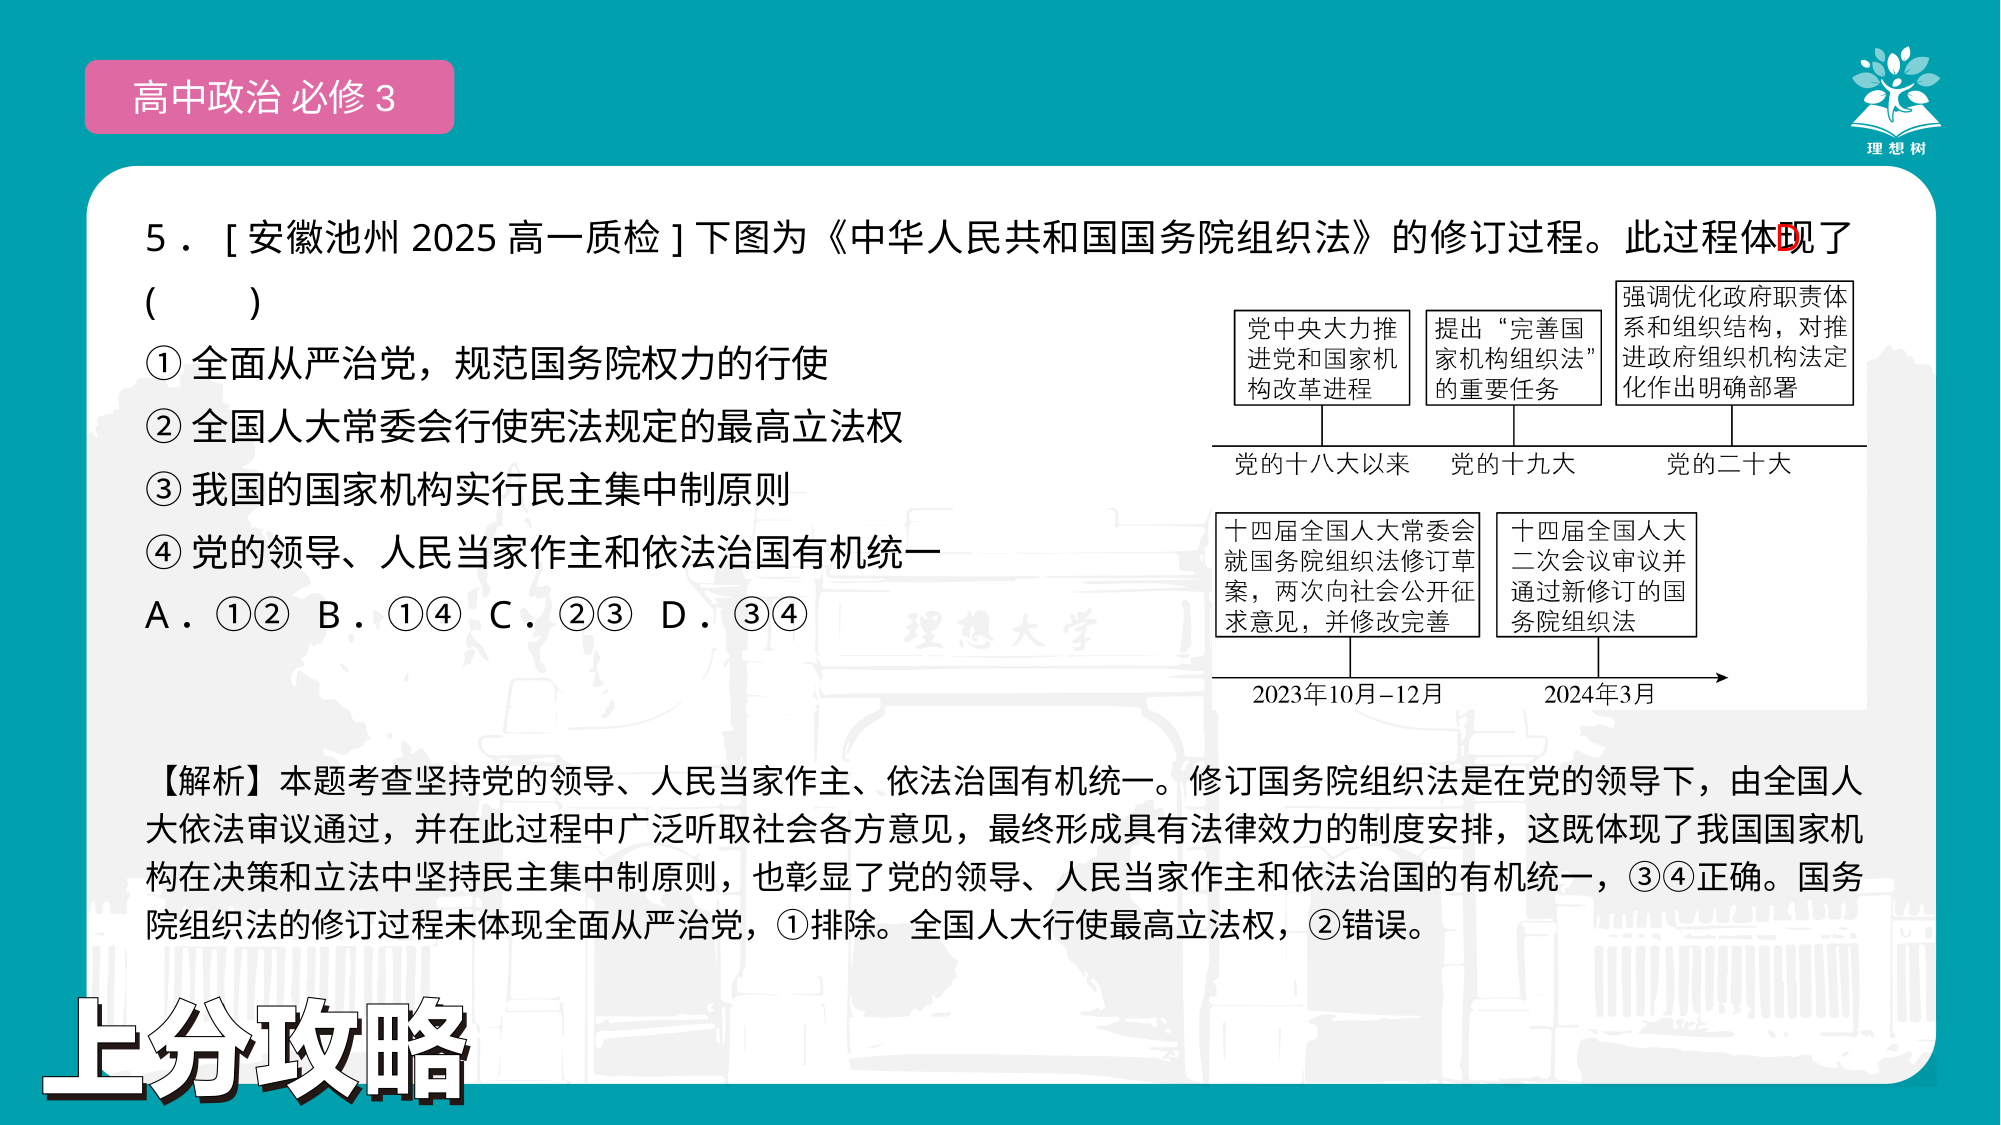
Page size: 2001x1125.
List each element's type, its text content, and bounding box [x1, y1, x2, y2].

text_box 高中政治 必修3 [83, 58, 456, 135]
text_box D [1749, 183, 1867, 266]
picture [0, 0, 2001, 1125]
text_box 【解析】本题考查坚持党的领导、人民当家作主、依法治国有机统一。修订国务院组织法是在党的领导下，由全国人大依法审议通过，并在此过程中广泛听取社会各方意见，最终形成具有法律效力的制度安排，这既体现了我国国家机构在决策和立法中坚持民主集中制原则，也彰显了党的领导、人民当家作主和依法治国的有机统一，③④正确。国务院组织法的修订过程未体现全面从严治党，①排除。全国人大行使最高立法权，②错误。 [130, 745, 1880, 952]
text_box 5．[安徽池州2025高一质检]下图为《中华人民共和国国务院组织法》的修订过程。此过程体现了( ) ①全面从严治党，规范国务院权力的行使 ②全国人大常委会行使宪法规定的最高立法权 ③我国的国家机构实行民主集中制原则 ④党的领导、人民当家作主和依法治国有机统一 A．①② B．①④ C．②③ D．③④ [130, 188, 1880, 644]
